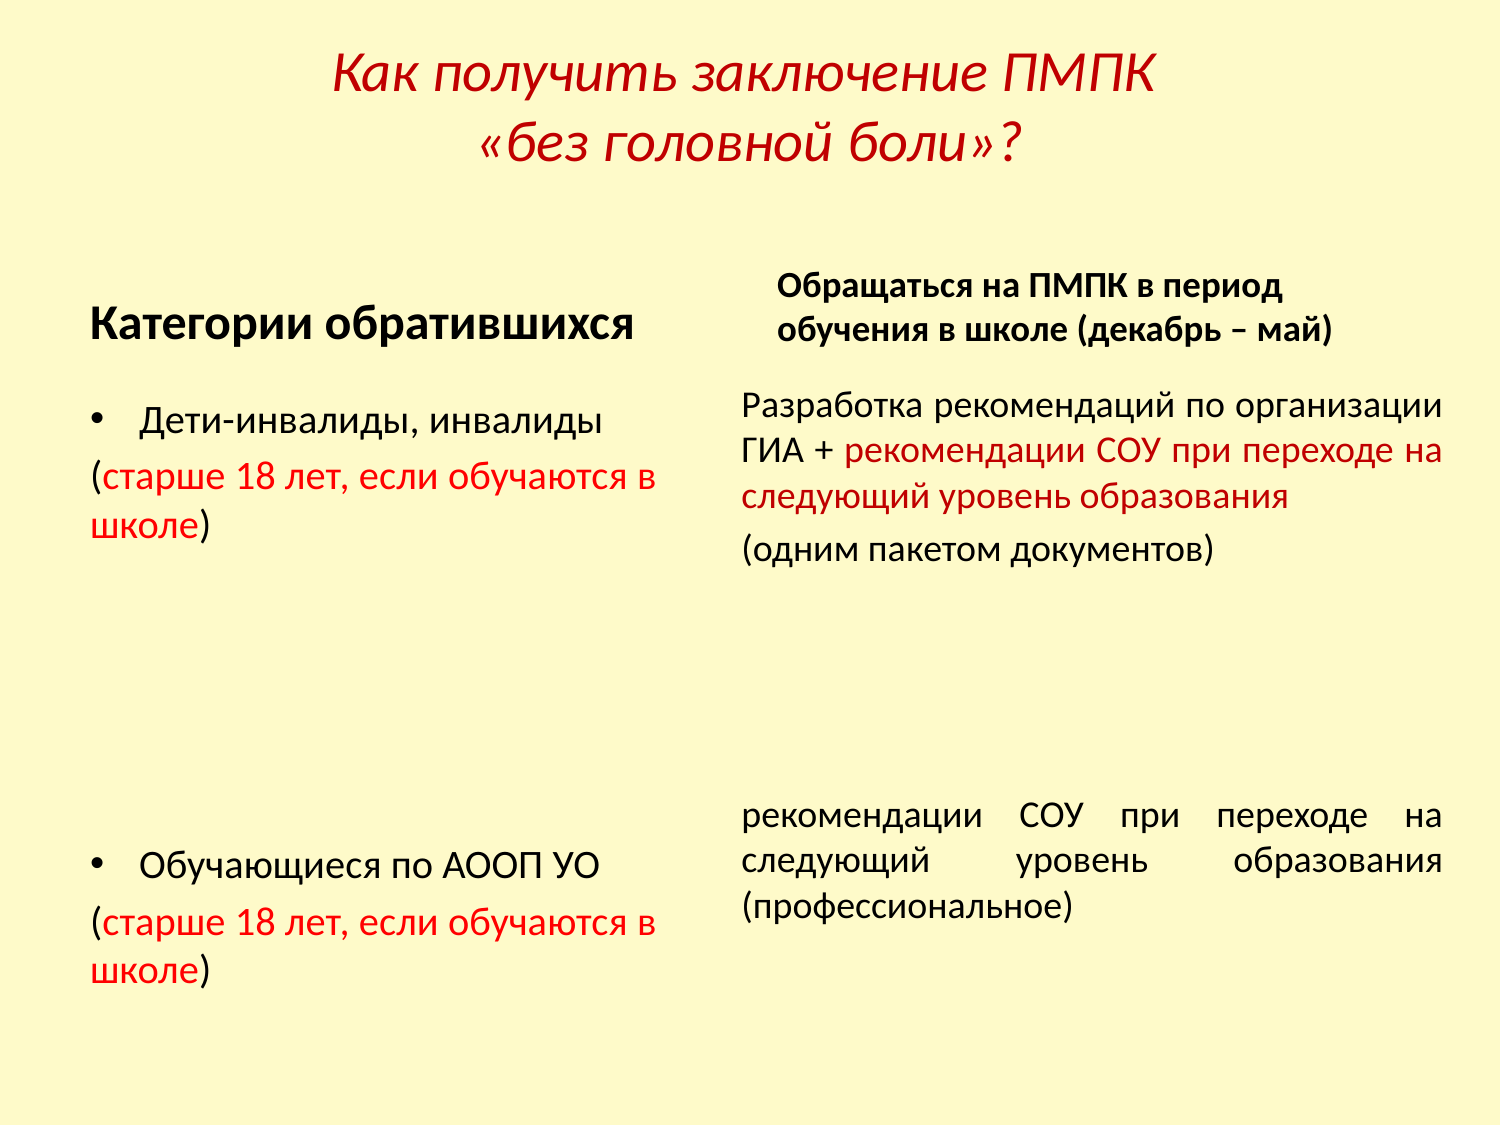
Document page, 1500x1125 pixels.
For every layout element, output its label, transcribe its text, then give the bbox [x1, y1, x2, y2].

list Обращаться на ПМПК в период обучения в школе (декабрь – май) [761, 251, 1425, 357]
list Дети-инвалиды, инвалиды (старше 18 лет, если обучаются в школе) Обучающиеся по АООП УО (старше 18 лет, если обучаются в школе) [75, 385, 738, 1005]
list Категории обратившихся [75, 251, 738, 357]
list Разработка рекомендаций по организации ГИА + рекомендации СОУ при переходе на следующий уровень образования (одним пакетом документов) рекомендации СОУ при переходе на следующий уровень образования (профессиональное) [726, 371, 1459, 976]
title Как получить заключение ПМПК «без головной боли»? [75, 45, 1425, 161]
